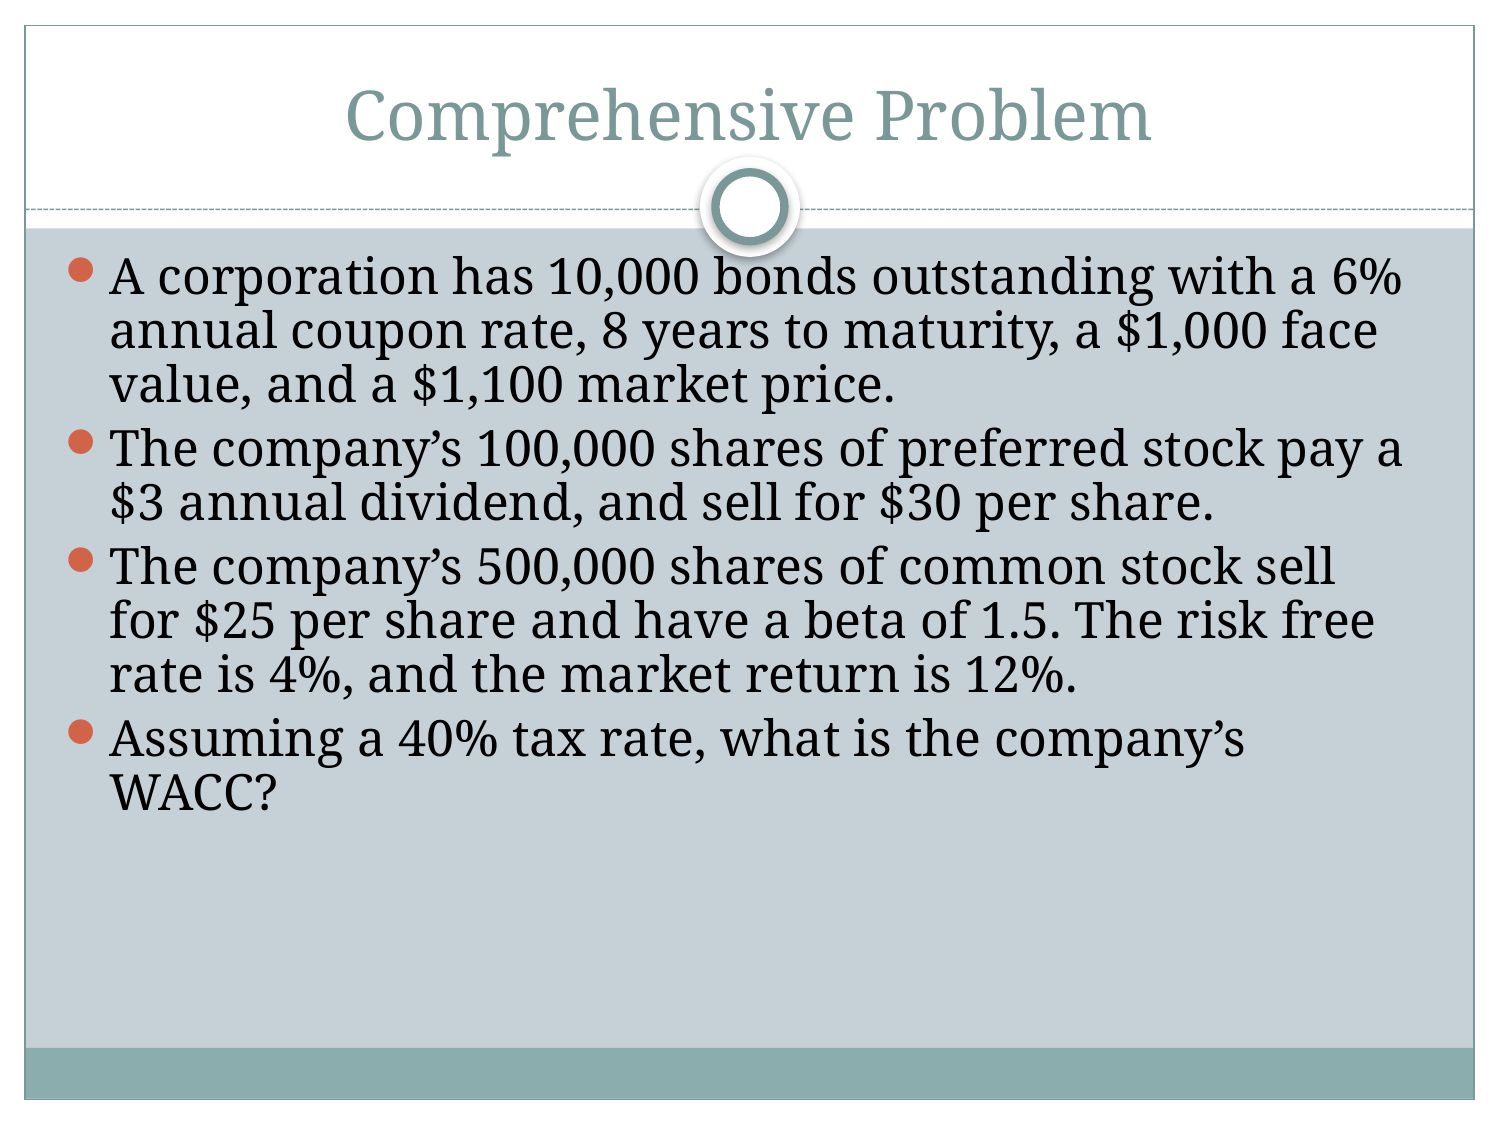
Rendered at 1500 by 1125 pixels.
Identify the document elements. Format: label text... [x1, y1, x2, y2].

list A corporation has 10,000 bonds outstanding with a 6% annual coupon rate, 8 years to maturity, a $1,000 face value, and a $1,100 market price. The company’s 100,000 shares of preferred stock pay a $3 annual dividend, and sell for $30 per share. The company’s 500,000 shares of common stock sell for $25 per share and have a beta of 1.5. The risk free rate is 4%, and the market return is 12%. Assuming a 40% tax rate, what is the company’s WACC? [50, 244, 1425, 988]
title Comprehensive Problem [49, 37, 1450, 162]
